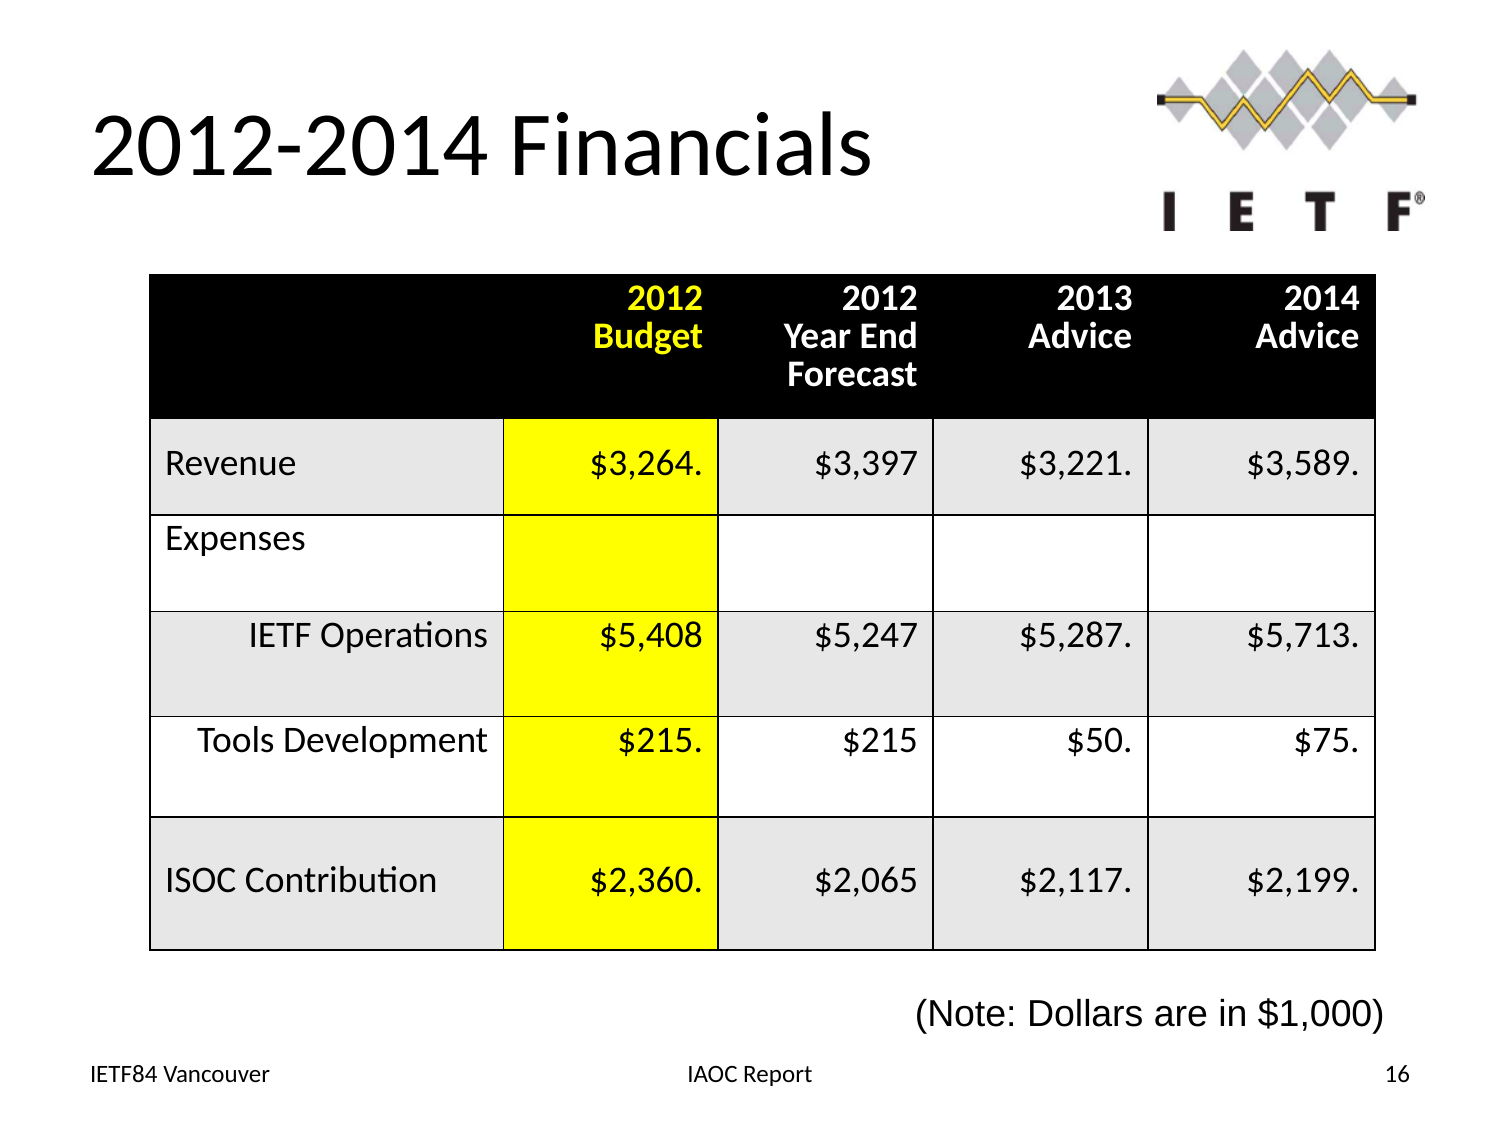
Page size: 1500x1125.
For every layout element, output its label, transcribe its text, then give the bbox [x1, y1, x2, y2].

table_header 2012 Year End Forecast [719, 276, 932, 417]
table_cell $215 [719, 717, 932, 816]
table_cell $5,713. [1149, 612, 1374, 716]
table_header 2014 Advice [1149, 276, 1374, 417]
table_cell $3,221. [934, 419, 1147, 514]
table_cell [504, 516, 717, 611]
table_cell IETF Operations [151, 612, 503, 716]
table_header [151, 276, 503, 417]
table_cell Revenue [151, 419, 503, 514]
table_cell $2,360. [504, 818, 717, 949]
table_cell [1149, 516, 1374, 611]
table_cell Expenses [151, 516, 503, 611]
table_cell $3,397 [719, 419, 932, 514]
table_cell $5,287. [934, 612, 1147, 716]
slide_number 16 [1074, 1042, 1425, 1103]
footer IAOC Report [512, 1042, 988, 1103]
table_cell $5,408 [504, 612, 717, 716]
table_cell Tools Development [151, 717, 503, 816]
picture [1238, 49, 1425, 231]
text_box (Note: Dollars are in $1,000) [899, 981, 1406, 1087]
table_cell $3,589. [1149, 419, 1374, 514]
table_cell $215. [504, 717, 717, 816]
table_cell $50. [934, 717, 1147, 816]
table_cell $2,065 [719, 818, 932, 949]
table_cell $75. [1149, 717, 1374, 816]
table_cell $2,199. [1149, 818, 1374, 949]
table_header 2012 Budget [504, 276, 717, 417]
table_header 2013 Advice [934, 276, 1147, 417]
table_cell [719, 516, 932, 611]
table_cell $5,247 [719, 612, 932, 716]
table_cell $2,117. [934, 818, 1147, 949]
table_cell [934, 516, 1147, 611]
title 2012-2014 Financials [75, 45, 1238, 233]
slide_number IETF84 Vancouver [75, 1042, 425, 1103]
table_cell ISOC Contribution [151, 818, 503, 949]
table_cell $3,264. [504, 419, 717, 514]
